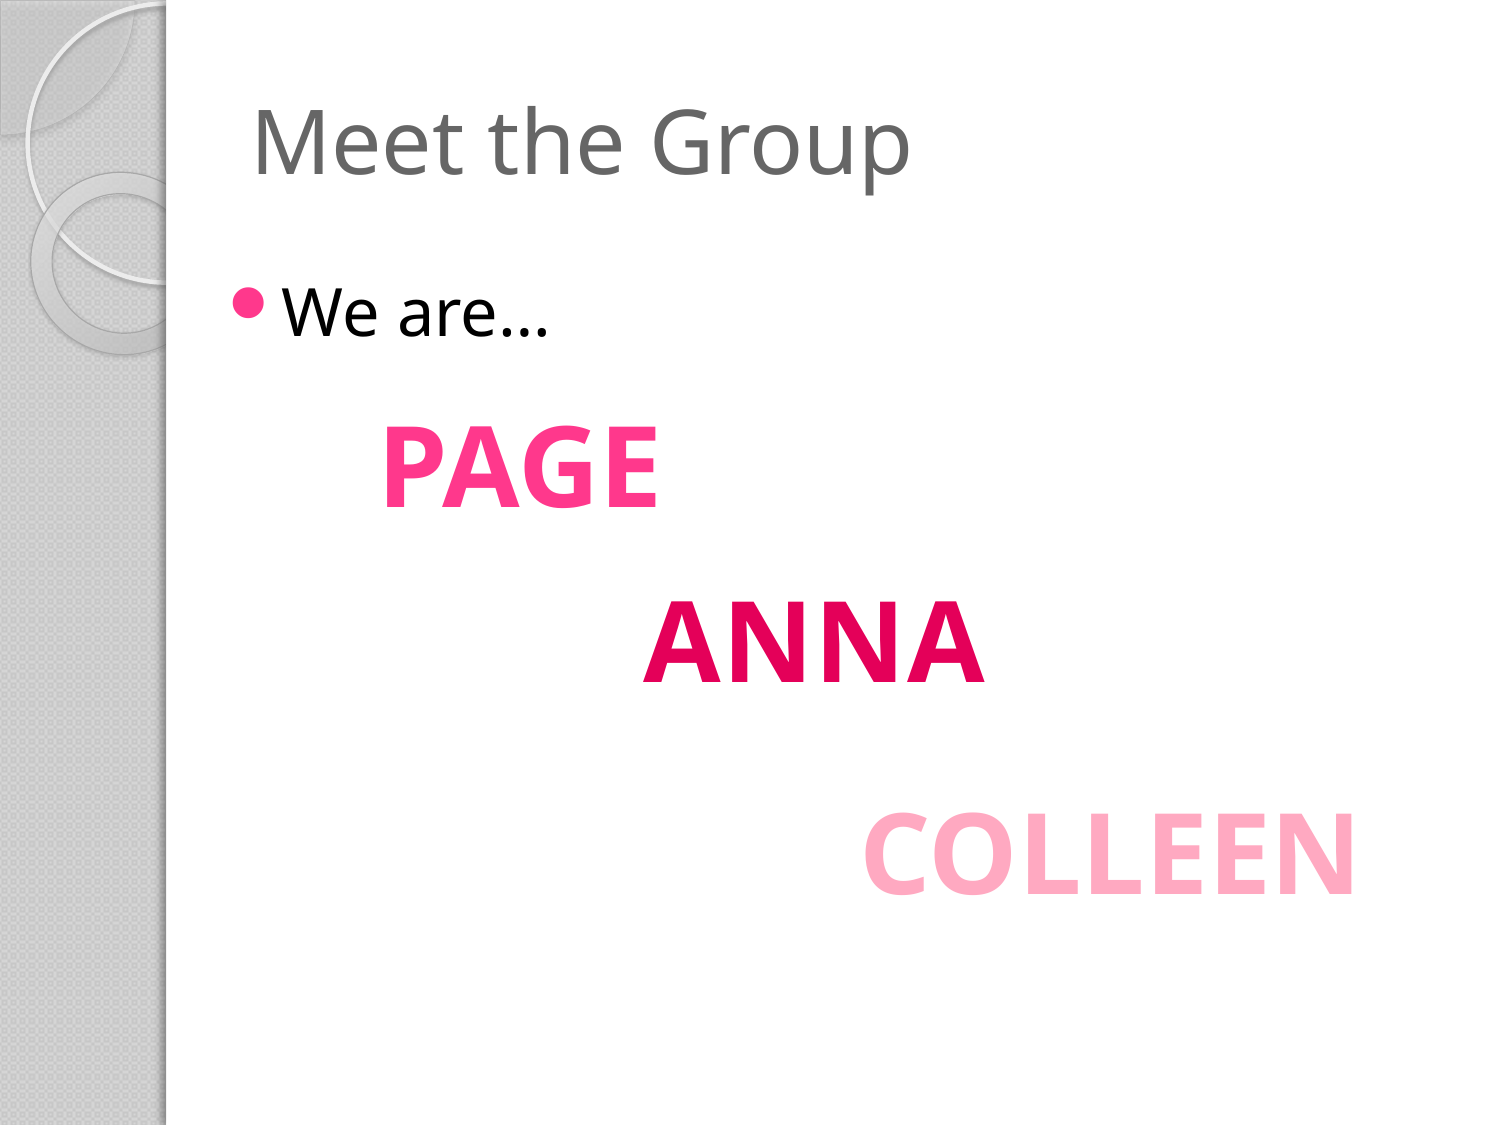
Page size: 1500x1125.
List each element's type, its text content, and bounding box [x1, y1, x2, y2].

text_box COLLEEN [844, 774, 1378, 925]
list We are… [200, 262, 1430, 1050]
text_box ANNA [628, 562, 1001, 713]
title Meet the Group [235, 45, 1466, 233]
text_box Page [362, 387, 678, 538]
